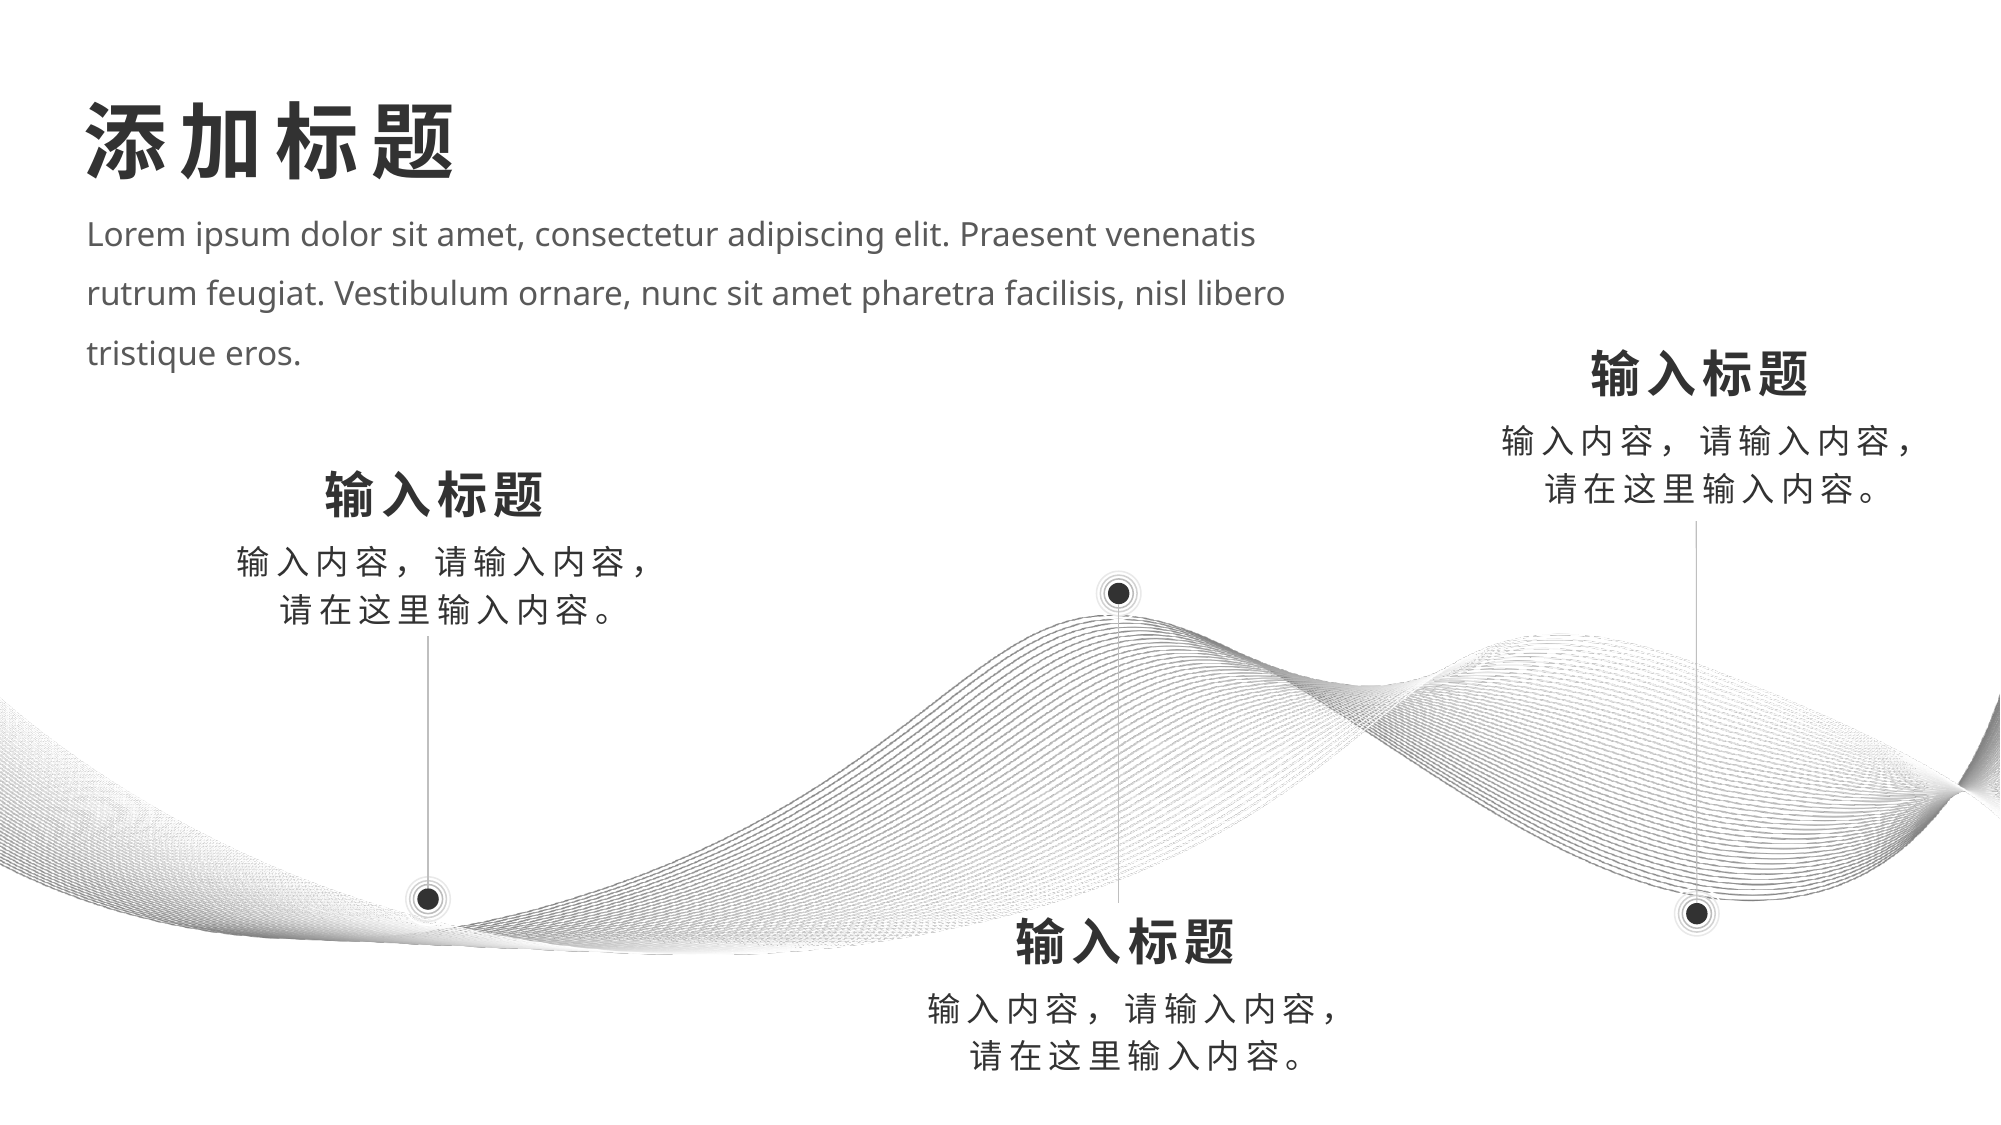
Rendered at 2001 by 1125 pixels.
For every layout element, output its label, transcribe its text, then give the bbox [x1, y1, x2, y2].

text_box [1092, 567, 1145, 620]
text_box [401, 872, 455, 926]
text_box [1670, 887, 1723, 940]
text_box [1478, 335, 1960, 514]
text_box Lorem ipsum dolor sit amet, consectetur adipiscing elit. Praesent venenatis rutrum feugiat. Vestibulum ornare, nunc sit amet pharetra facilisis, nisl libero tristique eros. [1170, 185, 1385, 380]
text_box Lorem ipsum dolor sit amet, consectetur adipiscing elit. Praesent venenatis rutrum feugiat. Vestibulum ornare, nunc sit amet pharetra facilisis, nisl libero tristique eros. [71, 185, 830, 380]
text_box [213, 456, 695, 635]
picture [0, 0, 2000, 1125]
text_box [904, 902, 1385, 1081]
text_box 添加标题 [69, 81, 470, 197]
